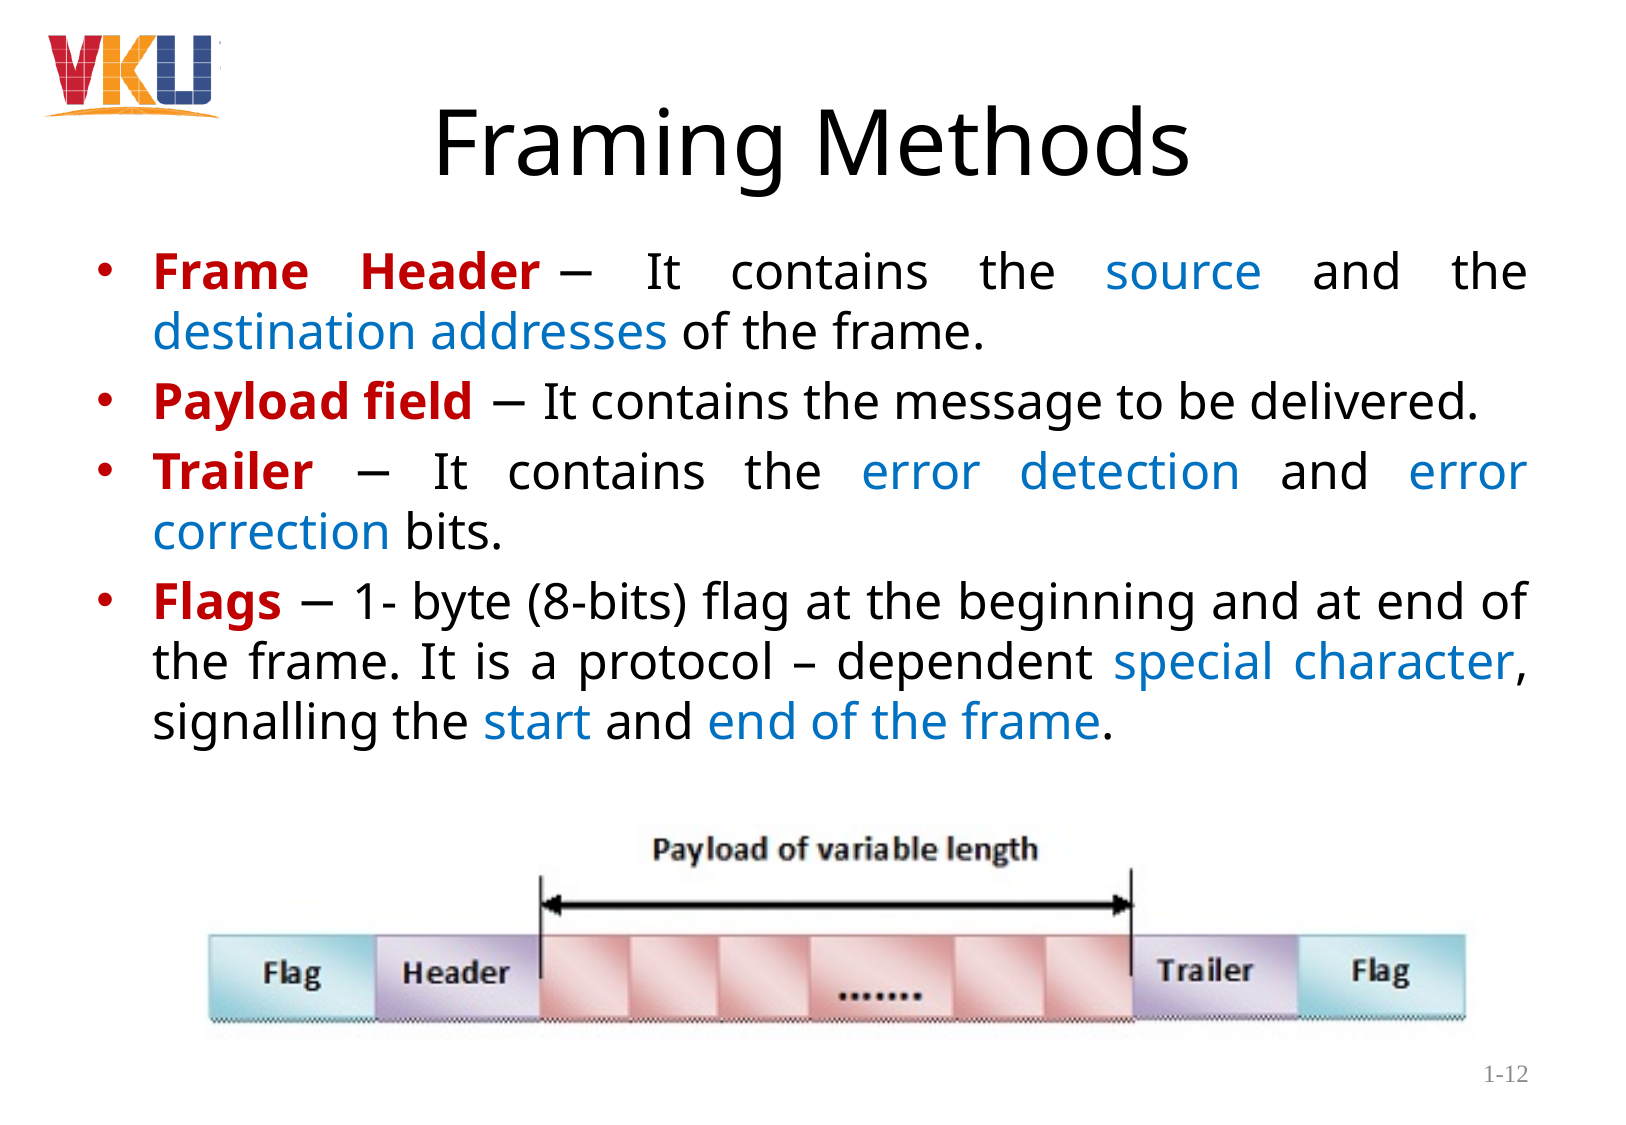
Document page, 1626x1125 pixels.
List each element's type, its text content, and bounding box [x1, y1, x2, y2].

slide_number 1-12 [1164, 1042, 1544, 1103]
picture [32, 21, 228, 129]
list Frame Header − It contains the source and the destination addresses of the frame. Payload field − It contains the message to be delivered. Trailer − It contains the error detection and error correction bits. Flags − 1- byte (8-bits) flag at the beginning and at end of the frame. It is a protocol – dependent special character, signalling the start and end of the frame. [81, 232, 1544, 1038]
picture [194, 819, 1477, 1041]
title Framing Methods [81, 45, 1544, 232]
